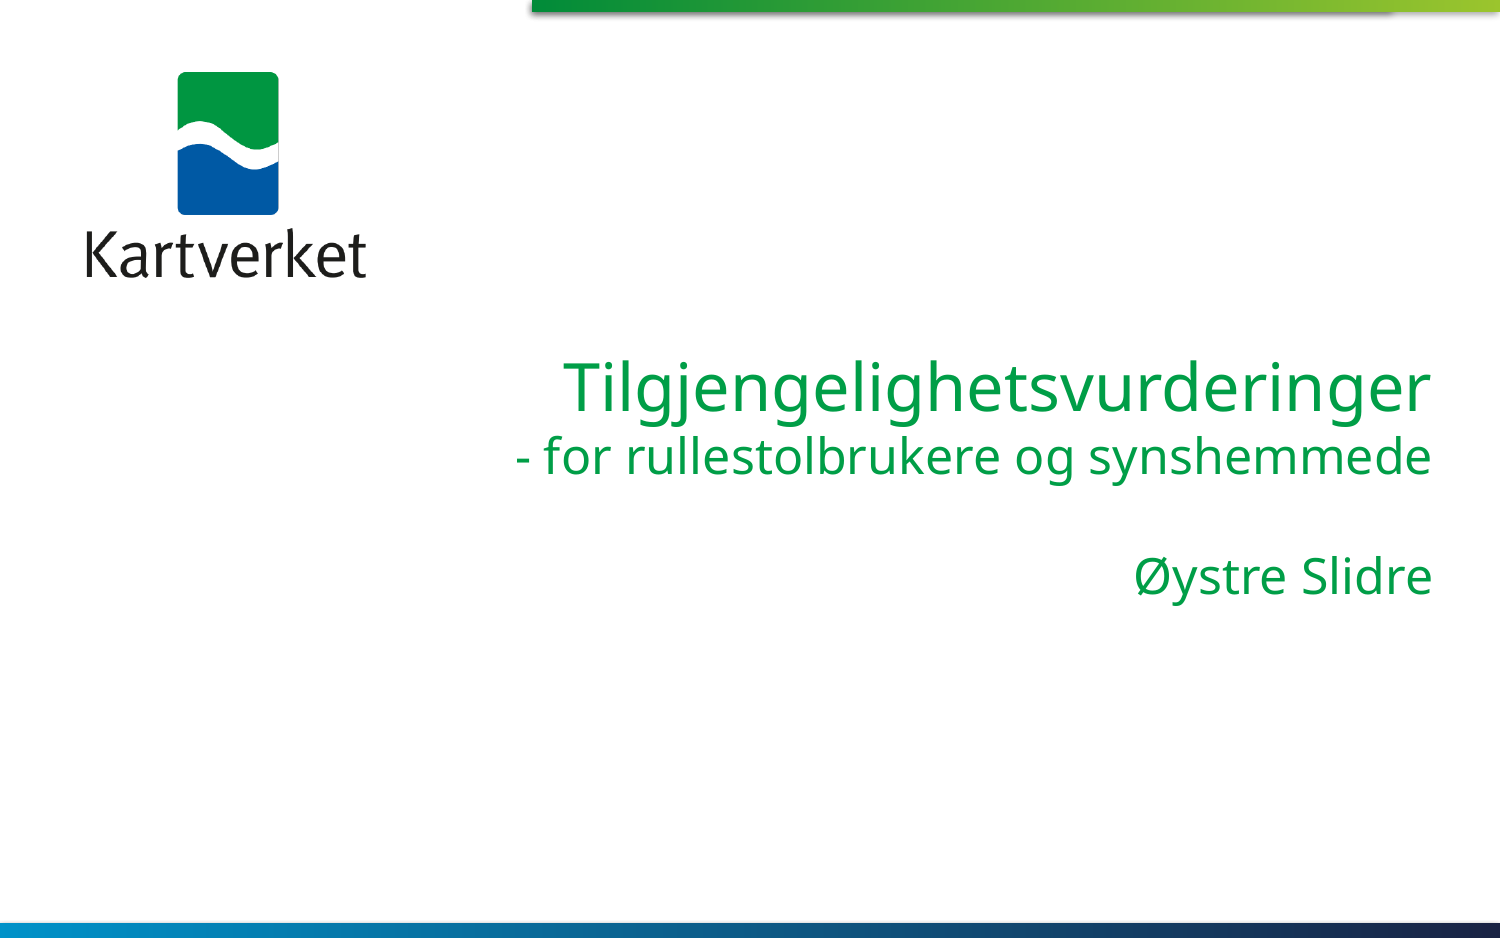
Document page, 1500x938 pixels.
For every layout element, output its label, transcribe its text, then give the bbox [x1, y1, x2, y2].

text_box Tilgjengelighetsvurderinger - for rullestolbrukere og synshemmede Øystre Slidre [66, 337, 1449, 613]
